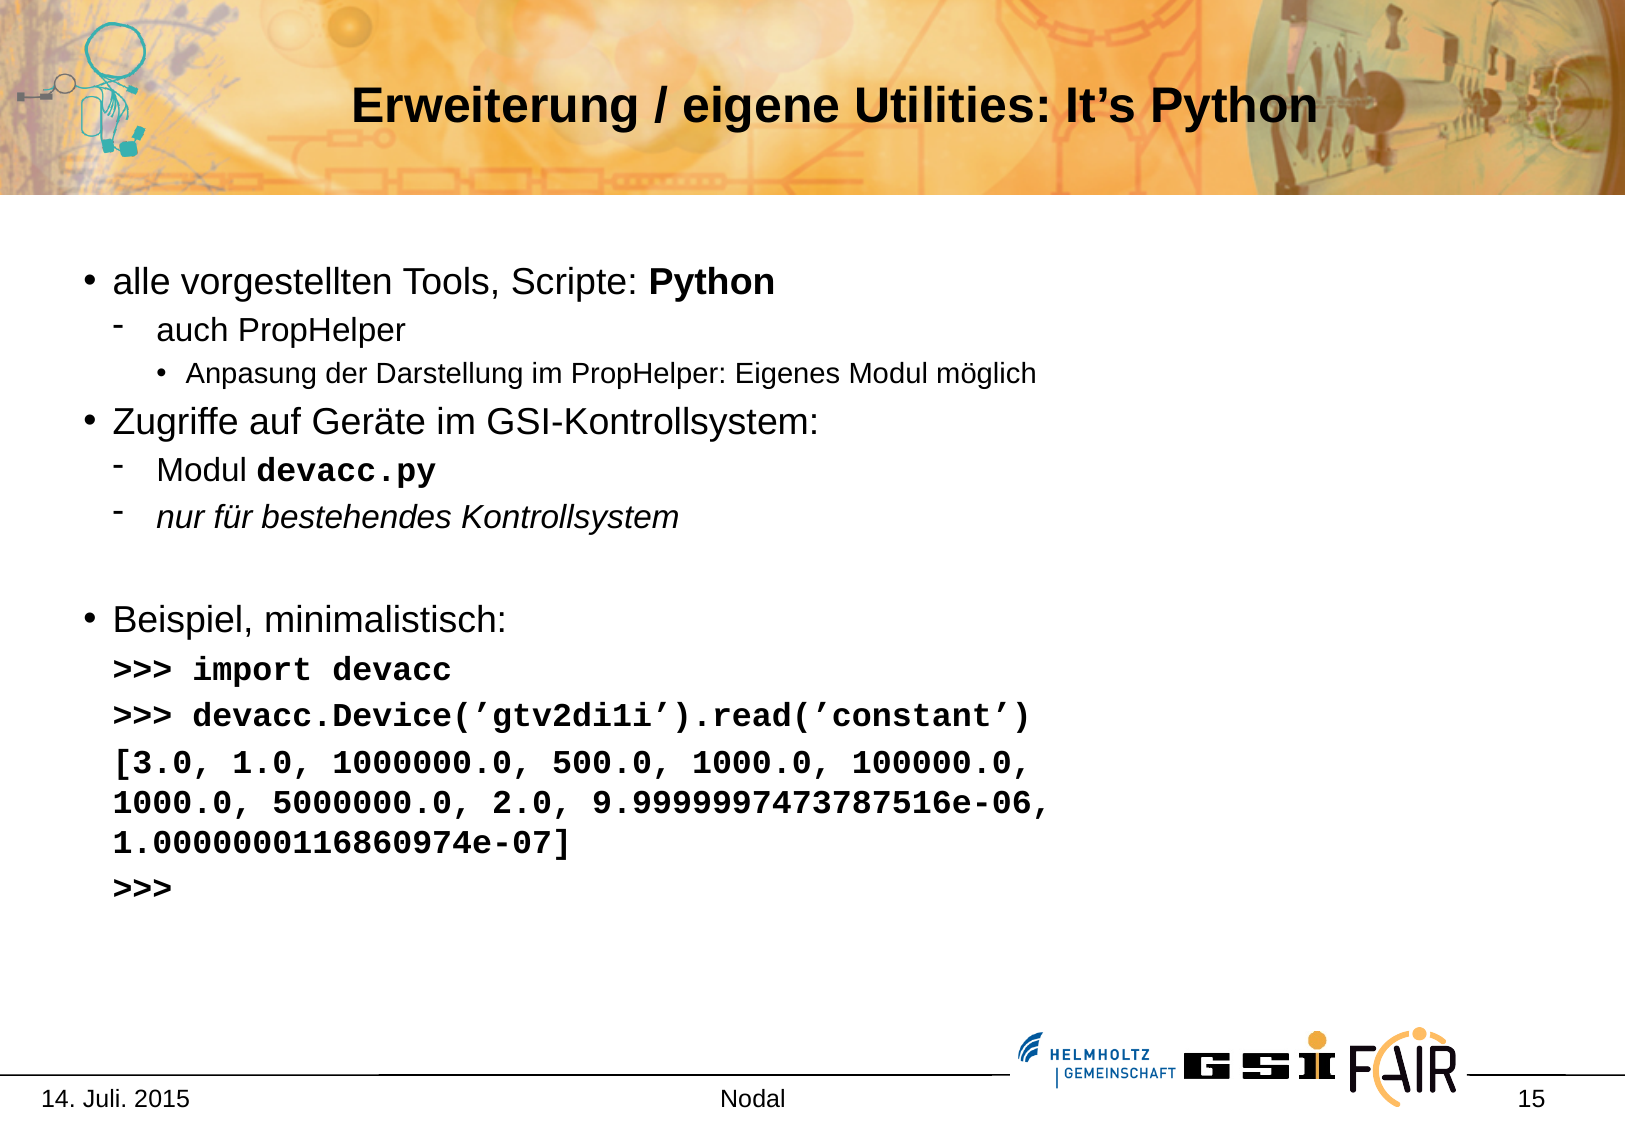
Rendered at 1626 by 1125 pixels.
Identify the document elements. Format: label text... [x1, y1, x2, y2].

picture [0, 0, 1625, 195]
list alle vorgestellten Tools, Scripte: Python auch PropHelper Anpasung der Darstellung im PropHelper: Eigenes Modul möglich Zugriffe auf Geräte im GSI-Kontrollsystem: Modul devacc.py nur für bestehendes Kontrollsystem Beispiel, minimalistisch: >>> import devacc >>> devacc.Device(’gtv2di1i’).read(’constant’) [3.0, 1.0, 1000000.0, 500.0, 1000.0, 100000.0, 1000.0, 5000000.0, 2.0, 9.9999997473787516e-06, 1.0000000116860974e-07] >>> [68, 249, 1073, 1018]
picture [1010, 1026, 1183, 1094]
picture [1184, 1031, 1335, 1079]
picture [1350, 1027, 1456, 1107]
title Erweiterung / eigene Utilities: It’s Python [151, 11, 1522, 194]
